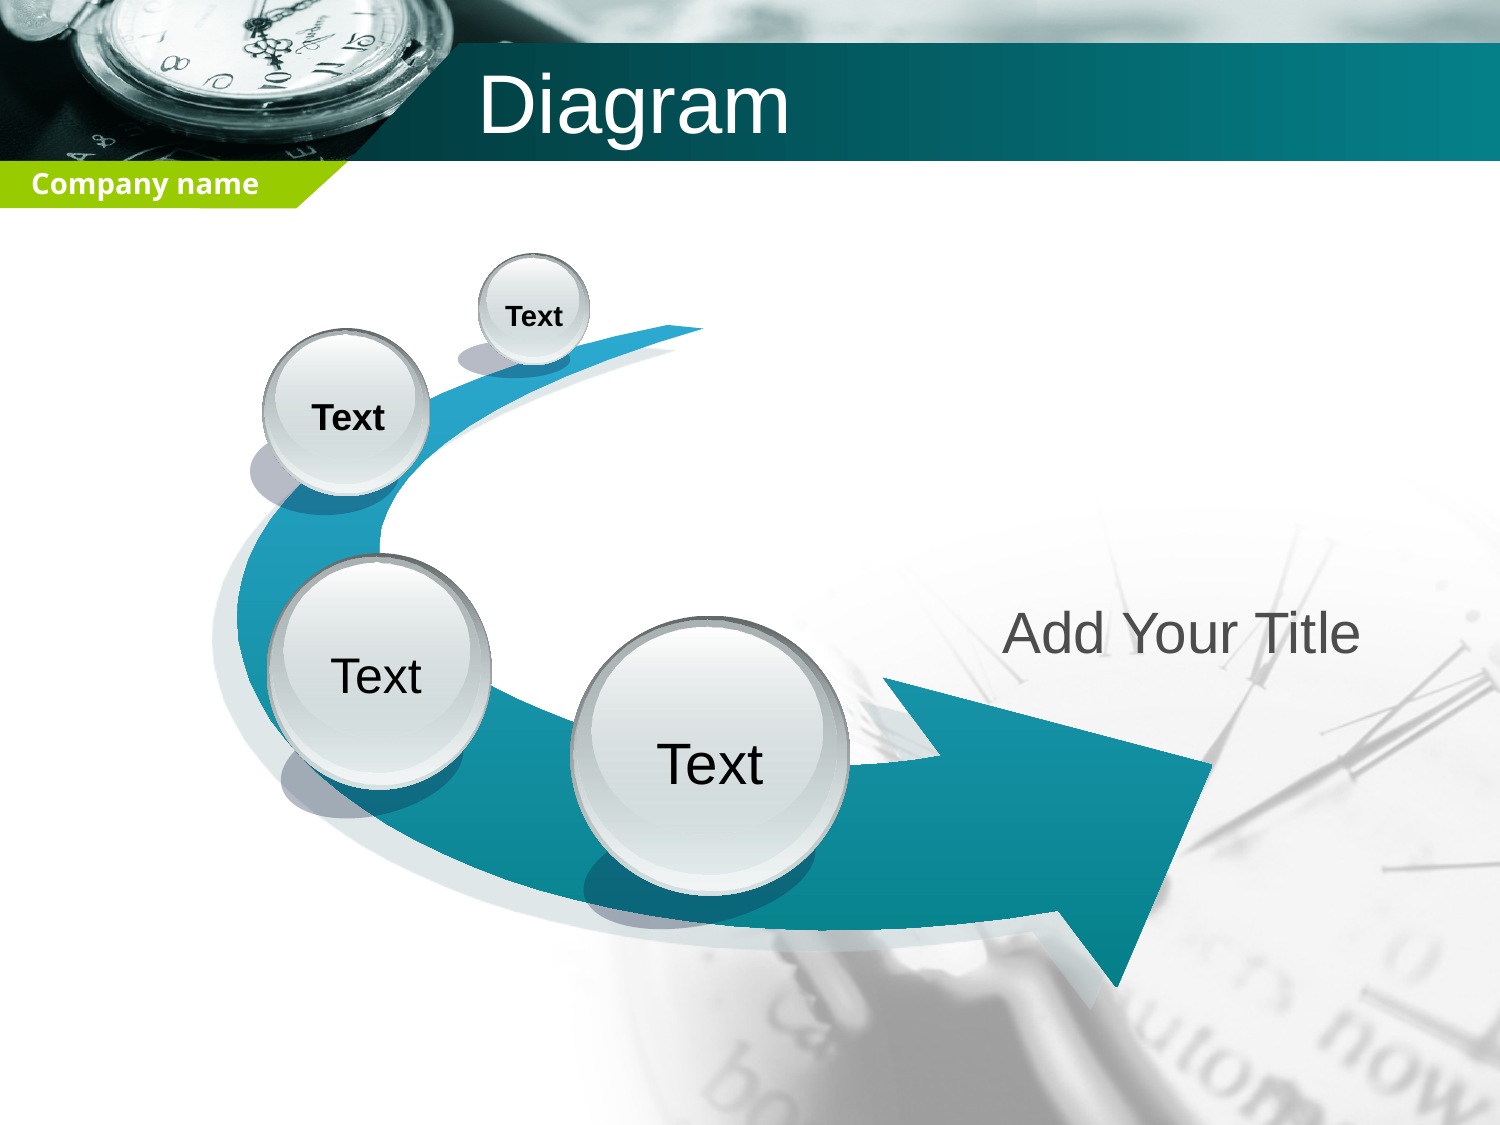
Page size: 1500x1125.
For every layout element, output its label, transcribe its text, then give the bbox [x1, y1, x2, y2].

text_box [237, 252, 1426, 988]
picture [0, 0, 1500, 160]
title Diagram [462, 53, 1463, 146]
picture [513, 467, 1500, 1125]
